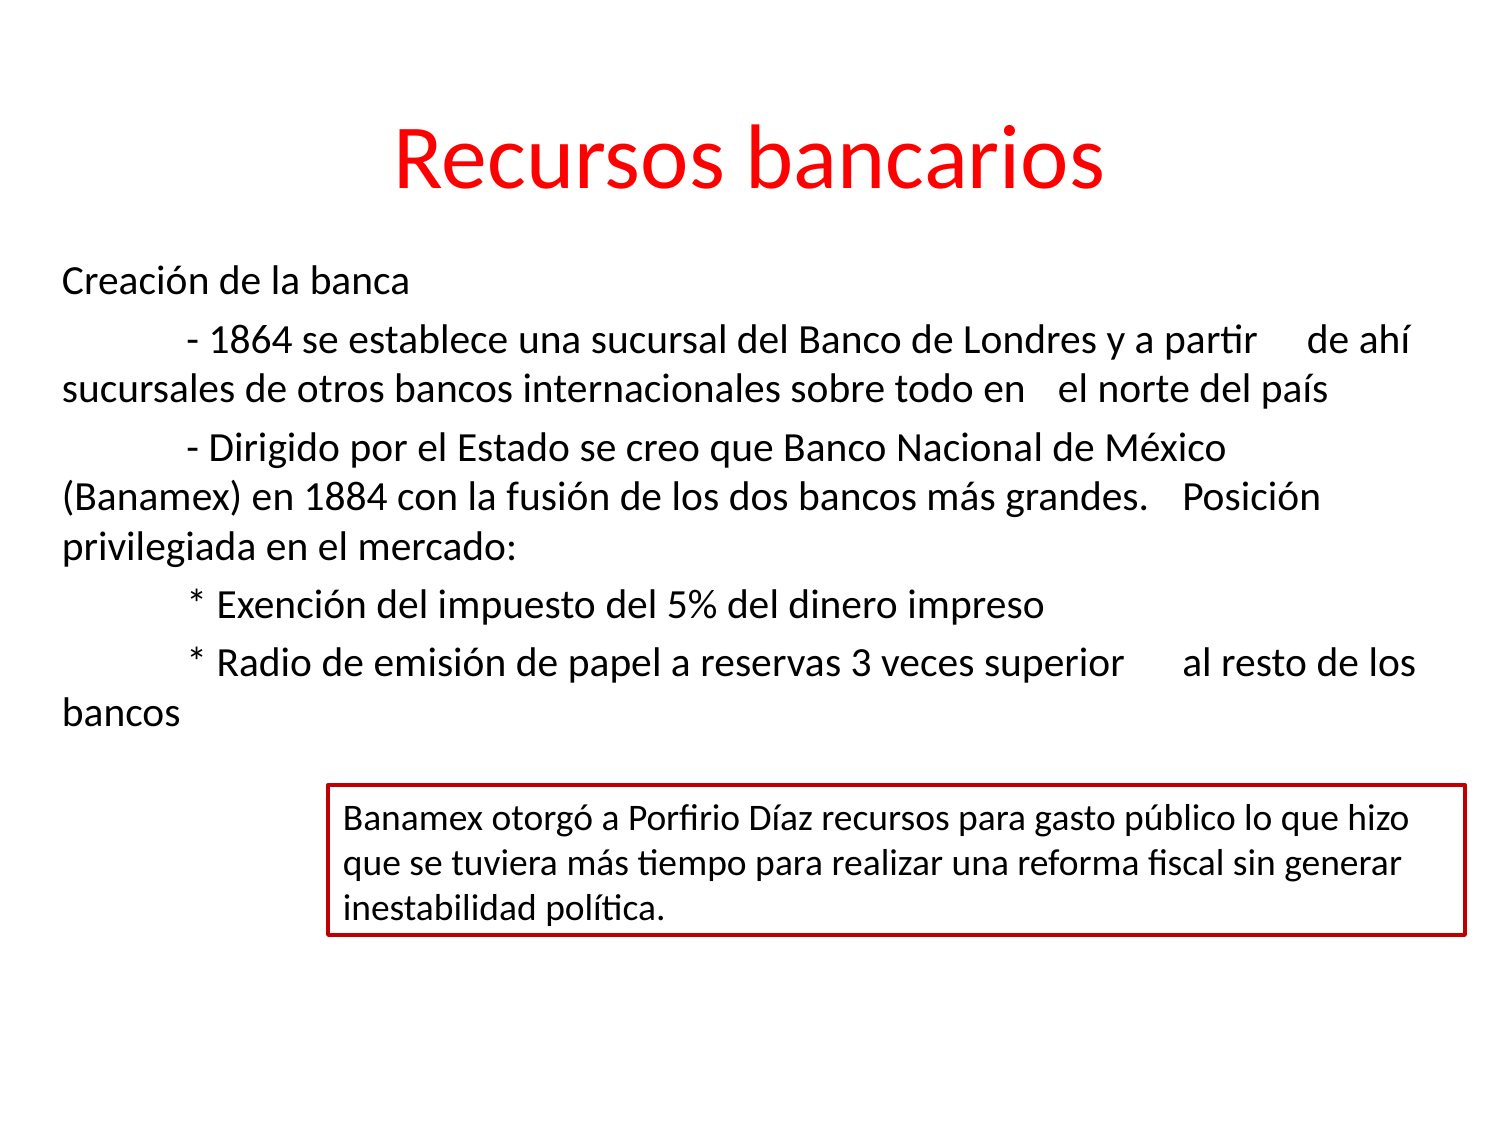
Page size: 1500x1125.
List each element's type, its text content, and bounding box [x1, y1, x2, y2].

text_box Banamex otorgó a Porfirio Díaz recursos para gasto público lo que hizo que se tuviera más tiempo para realizar una reforma fiscal sin generar inestabilidad política. [328, 785, 1465, 935]
list Creación de la banca - 1864 se establece una sucursal del Banco de Londres y a partir de ahí sucursales de otros bancos internacionales sobre todo en el norte del país - Dirigido por el Estado se creo que Banco Nacional de México (Banamex) en 1884 con la fusión de los dos bancos más grandes. Posición privilegiada en el mercado: * Exención del impuesto del 5% del dinero impreso * Radio de emisión de papel a reservas 3 veces superior al resto de los bancos [46, 246, 1454, 786]
title Recursos bancarios [75, 58, 1425, 246]
